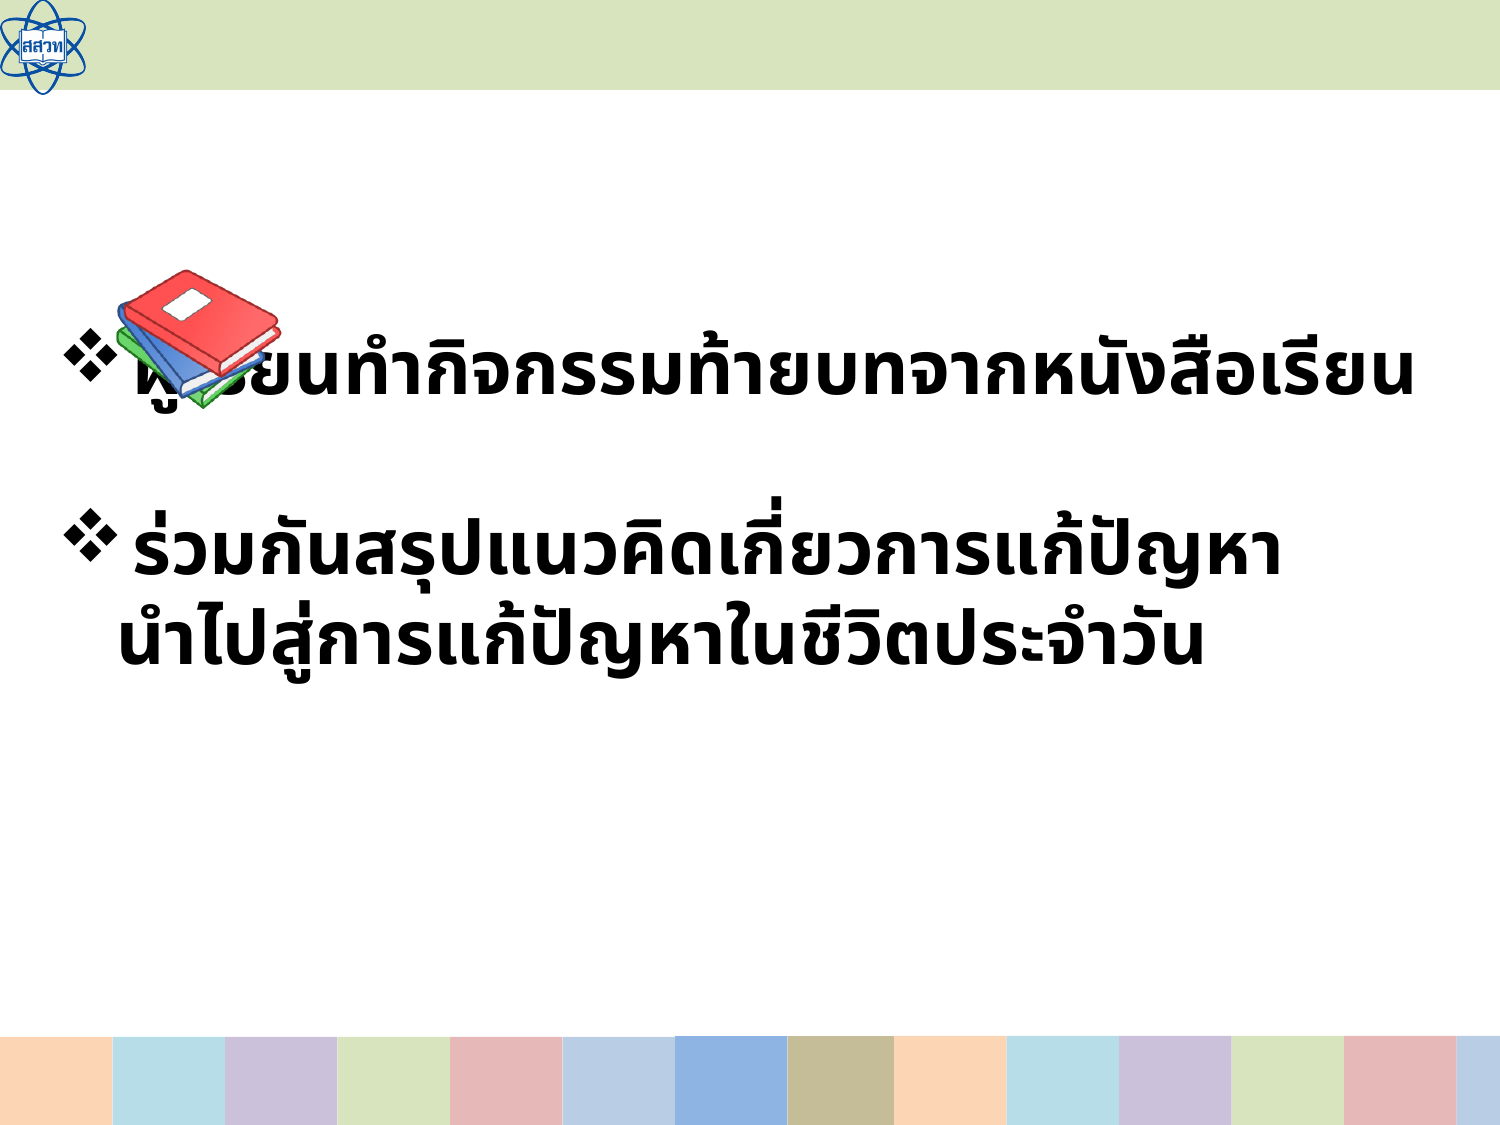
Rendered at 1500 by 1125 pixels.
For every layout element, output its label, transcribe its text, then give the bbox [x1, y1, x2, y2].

picture [0, 0, 86, 95]
text_box ผู้เรียนทำกิจกรรมท้ายบทจากหนังสือเรียน ร่วมกันสรุปแนวคิดเกี่ยวการแก้ปัญหา นำไปสู่การแก้ปัญหาในชีวิตประจำวัน [42, 242, 1433, 867]
text_box [137, 19, 1413, 261]
picture [106, 261, 341, 428]
